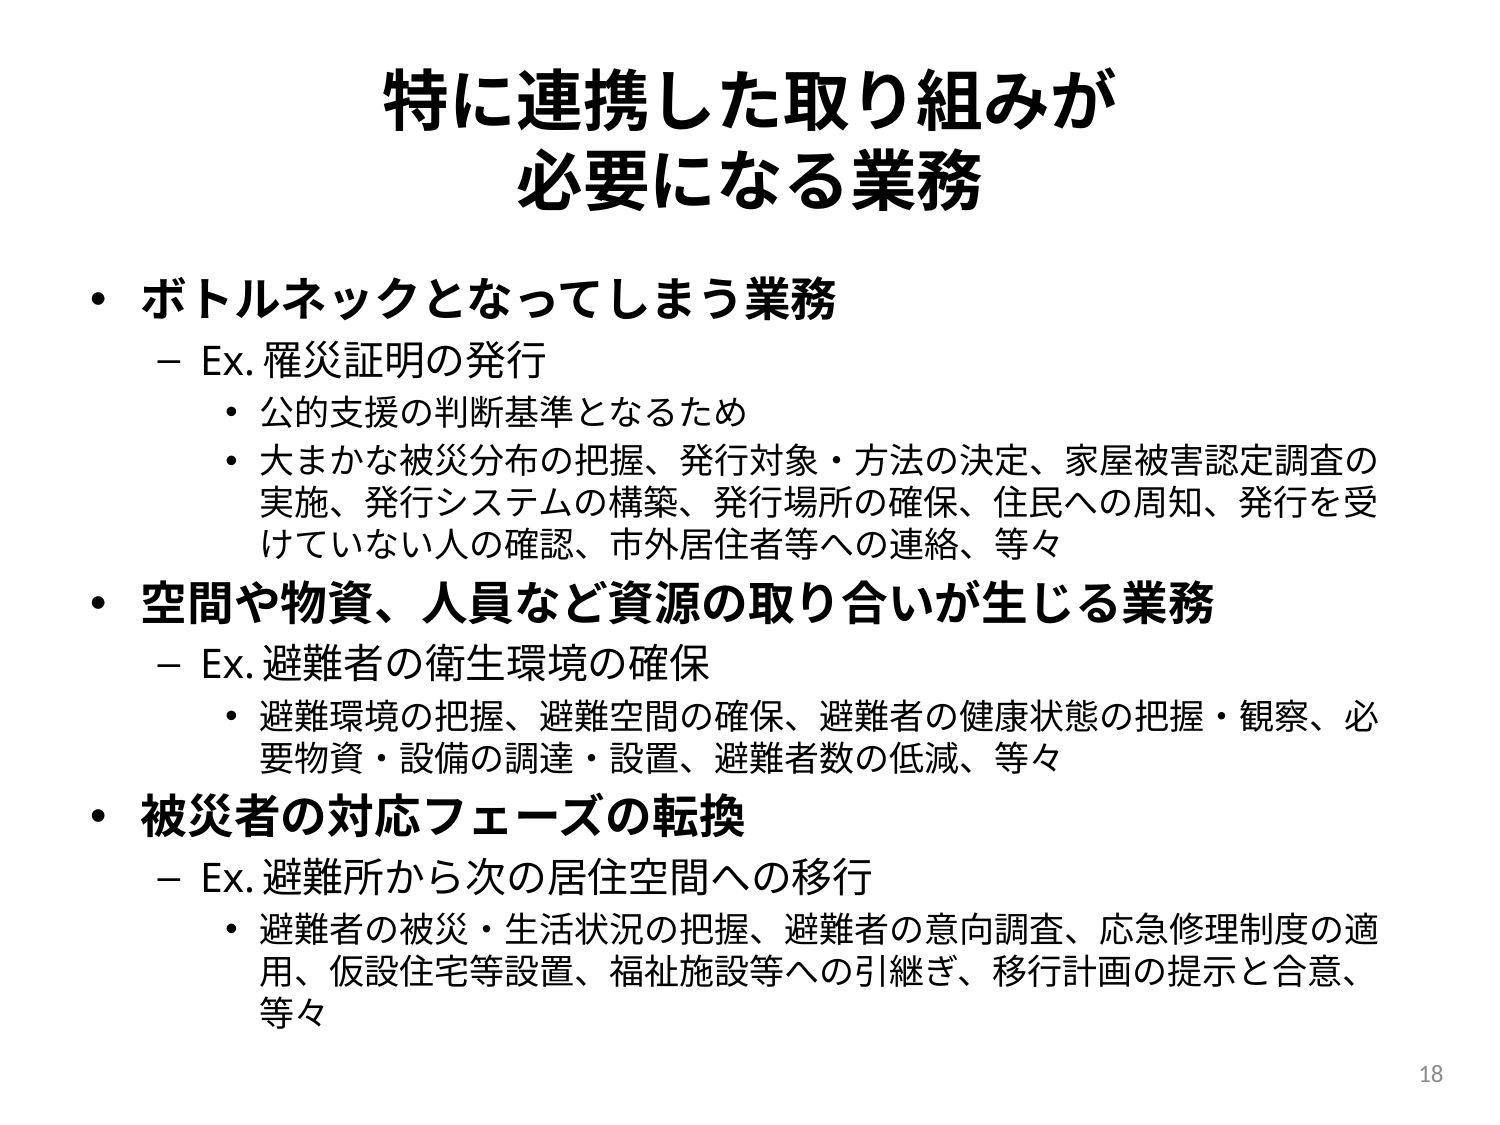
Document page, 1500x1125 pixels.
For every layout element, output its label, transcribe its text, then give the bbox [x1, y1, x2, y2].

slide_number 18 [1108, 1042, 1459, 1103]
list ボトルネックとなってしまう業務 Ex.罹災証明の発行 公的支援の判断基準となるため 大まかな被災分布の把握、発行対象・方法の決定、家屋被害認定調査の実施、発行システムの構築、発行場所の確保、住民への周知、発行を受けていない人の確認、市外居住者等への連絡、等々 空間や物資、人員など資源の取り合いが生じる業務 Ex.避難者の衛生環境の確保 避難環境の把握、避難空間の確保、避難者の健康状態の把握・観察、必要物資・設備の調達・設置、避難者数の低減、等々 被災者の対応フェーズの転換 Ex.避難所から次の居住空間への移行 避難者の被災・生活状況の把握、避難者の意向調査、応急修理制度の適用、仮設住宅等設置、福祉施設等への引継ぎ、移行計画の提示と合意、等々 [75, 262, 1425, 1043]
title 特に連携した取り組みが 必要になる業務 [75, 45, 1425, 233]
